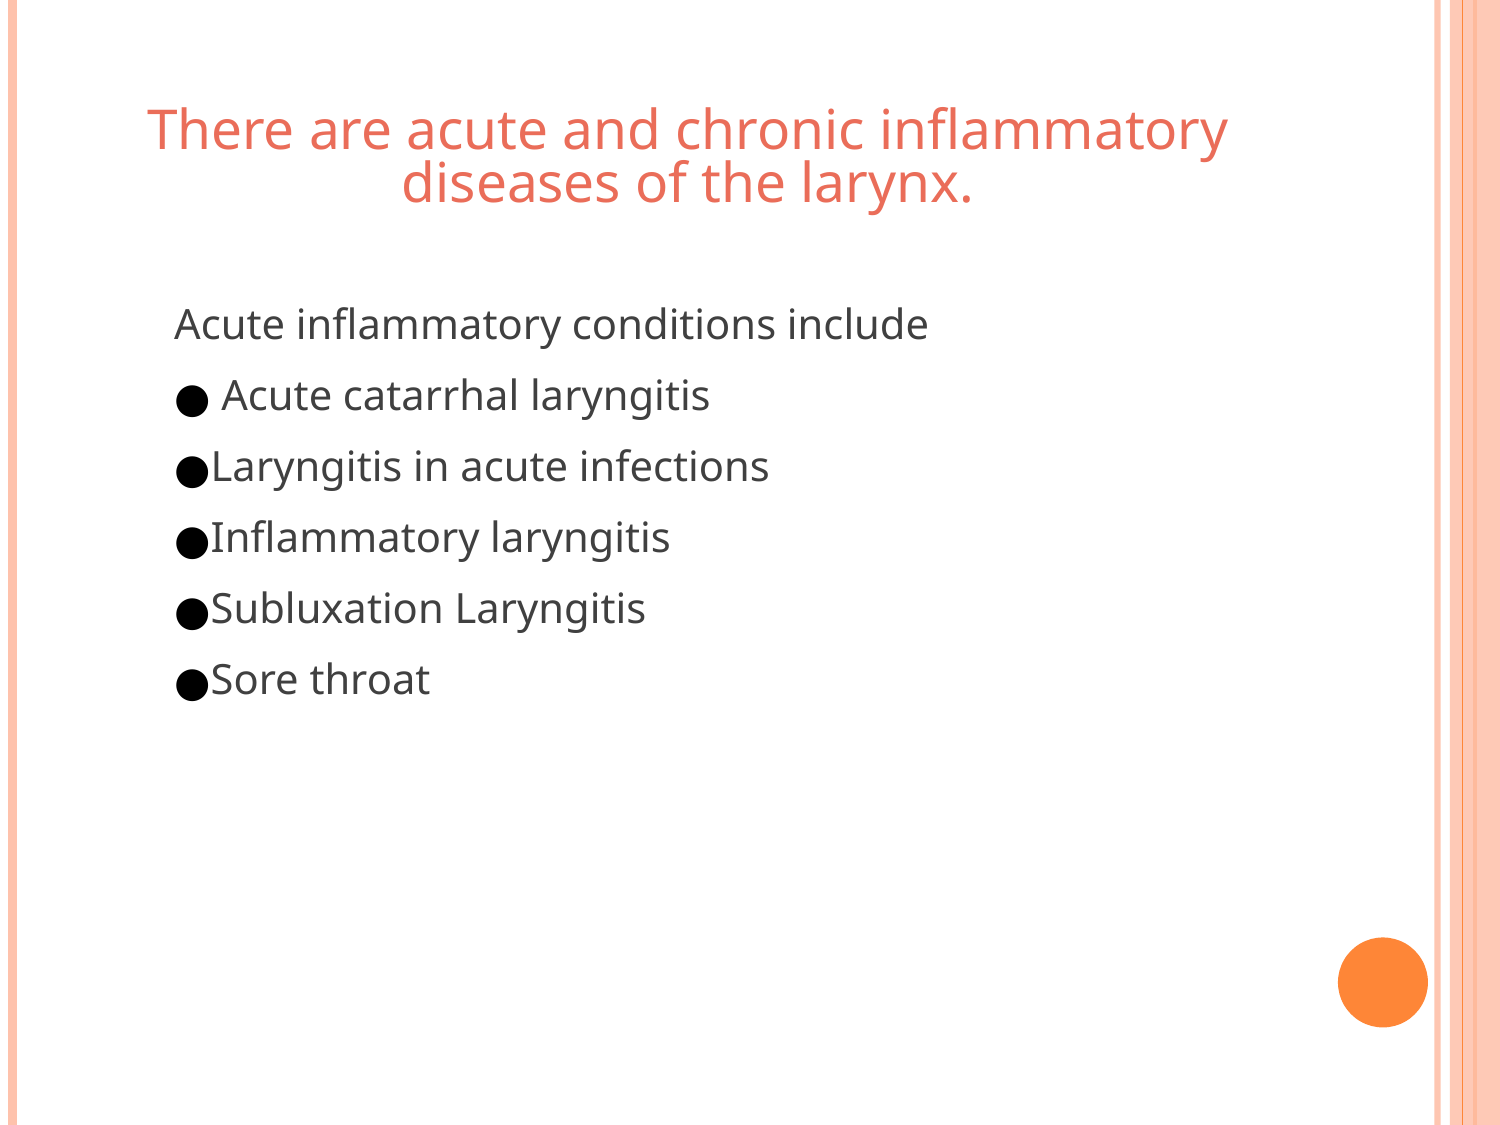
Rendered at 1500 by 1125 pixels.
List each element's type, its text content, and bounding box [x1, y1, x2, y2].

text_box Acute inflammatory conditions include Acute catarrhal laryngitis Laryngitis in acute infections Inflammatory laryngitis Subluxation Laryngitis Sore throat [159, 290, 1217, 928]
text_box There are acute and chronic inflammatory diseases of the larynx. [83, 99, 1294, 279]
